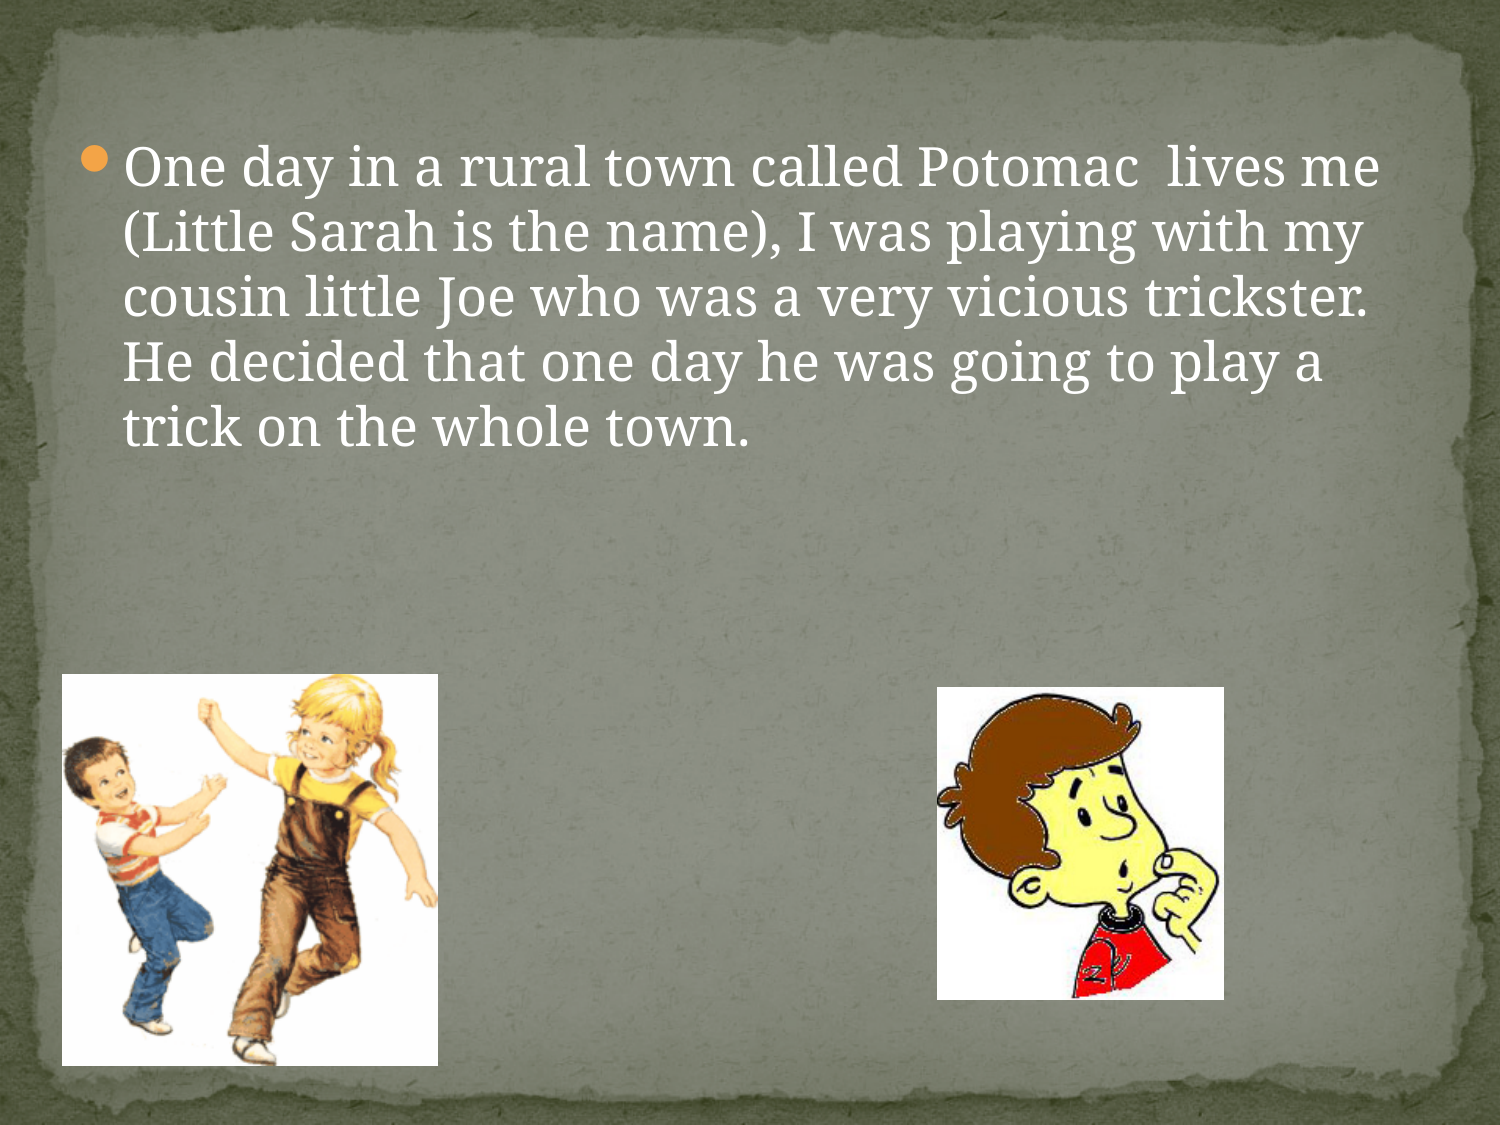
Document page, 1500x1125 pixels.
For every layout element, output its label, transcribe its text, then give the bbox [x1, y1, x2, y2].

picture [62, 674, 438, 1066]
picture [937, 687, 1224, 1000]
list One day in a rural town called Potomac lives me (Little Sarah is the name), I was playing with my cousin little Joe who was a very vicious trickster. He decided that one day he was going to play a trick on the whole town. [62, 125, 1413, 613]
